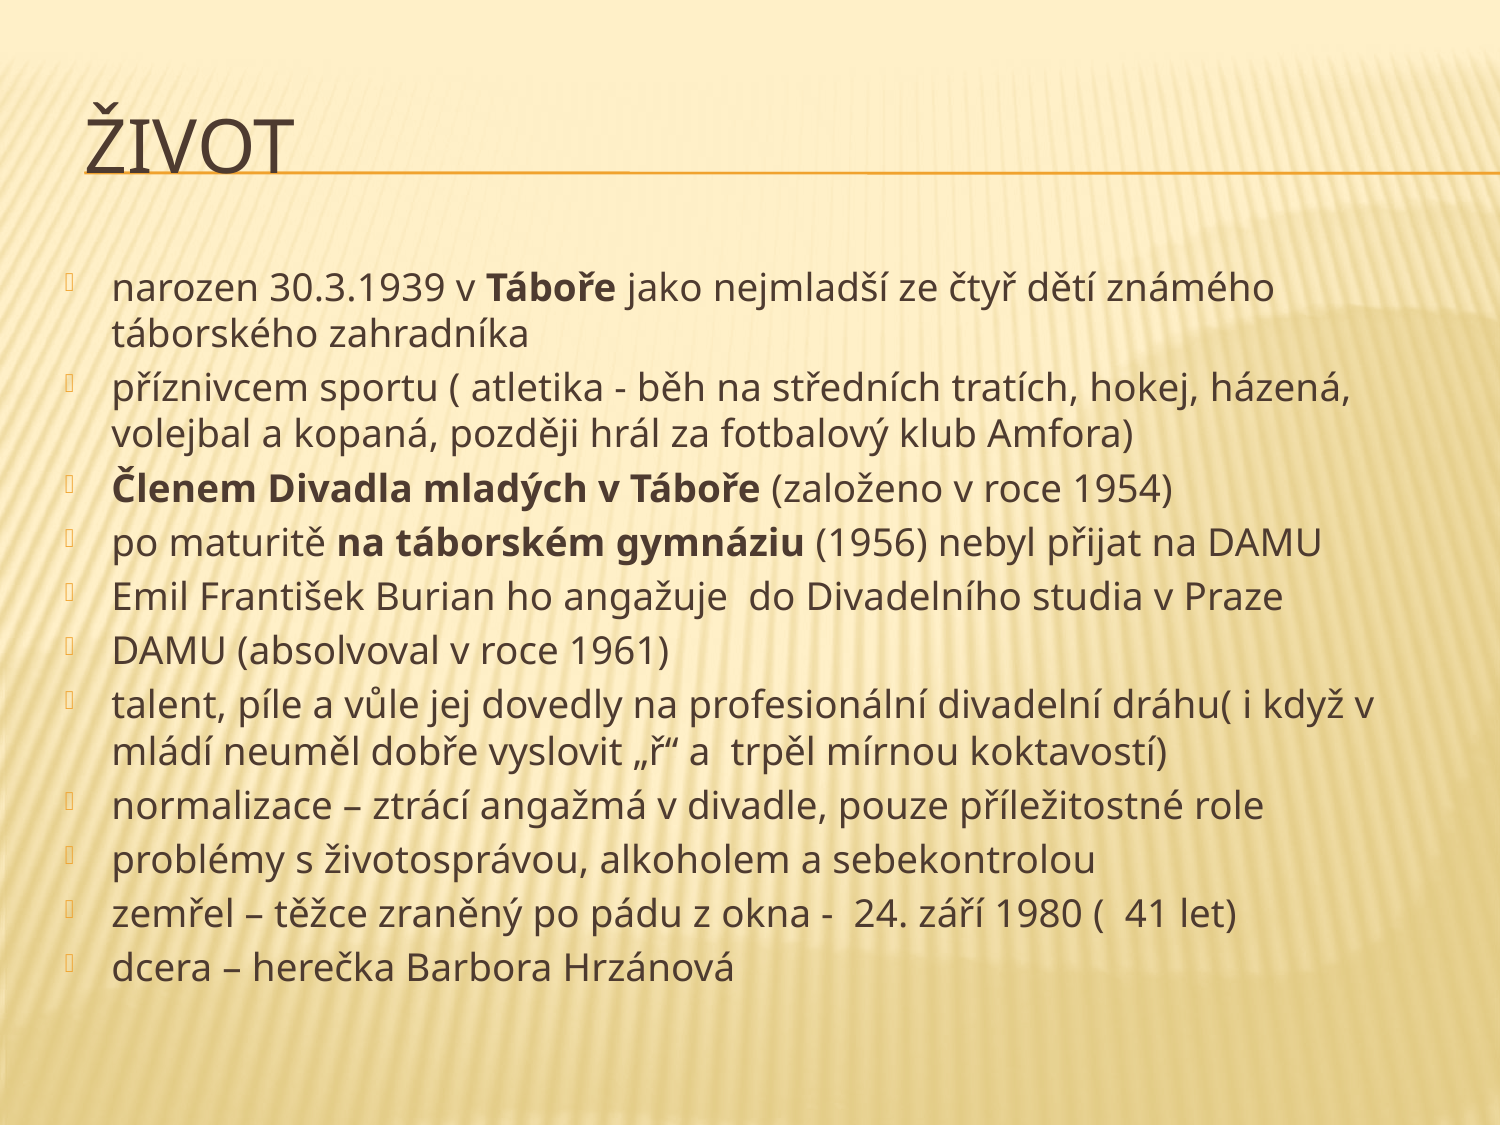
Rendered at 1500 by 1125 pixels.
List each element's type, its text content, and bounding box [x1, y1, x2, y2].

title Život [50, 75, 1475, 213]
list narozen 30.3.1939 v Táboře jako nejmladší ze čtyř dětí známého táborského zahradníka příznivcem sportu ( atletika - běh na středních tratích, hokej, házená, volejbal a kopaná, později hrál za fotbalový klub Amfora) Členem Divadla mladých v Táboře (založeno v roce 1954) po maturitě na táborském gymnáziu (1956) nebyl přijat na DAMU Emil František Burian ho angažuje do Divadelního studia v Praze DAMU (absolvoval v roce 1961) talent, píle a vůle jej dovedly na profesionální divadelní dráhu( i když v mládí neuměl dobře vyslovit „ř“ a trpěl mírnou koktavostí) normalizace – ztrácí angažmá v divadle, pouze příležitostné role problémy s životosprávou, alkoholem a sebekontrolou zemřel – těžce zraněný po pádu z okna - 24. září 1980 ( 41 let) dcera – herečka Barbora Hrzánová [50, 254, 1475, 998]
